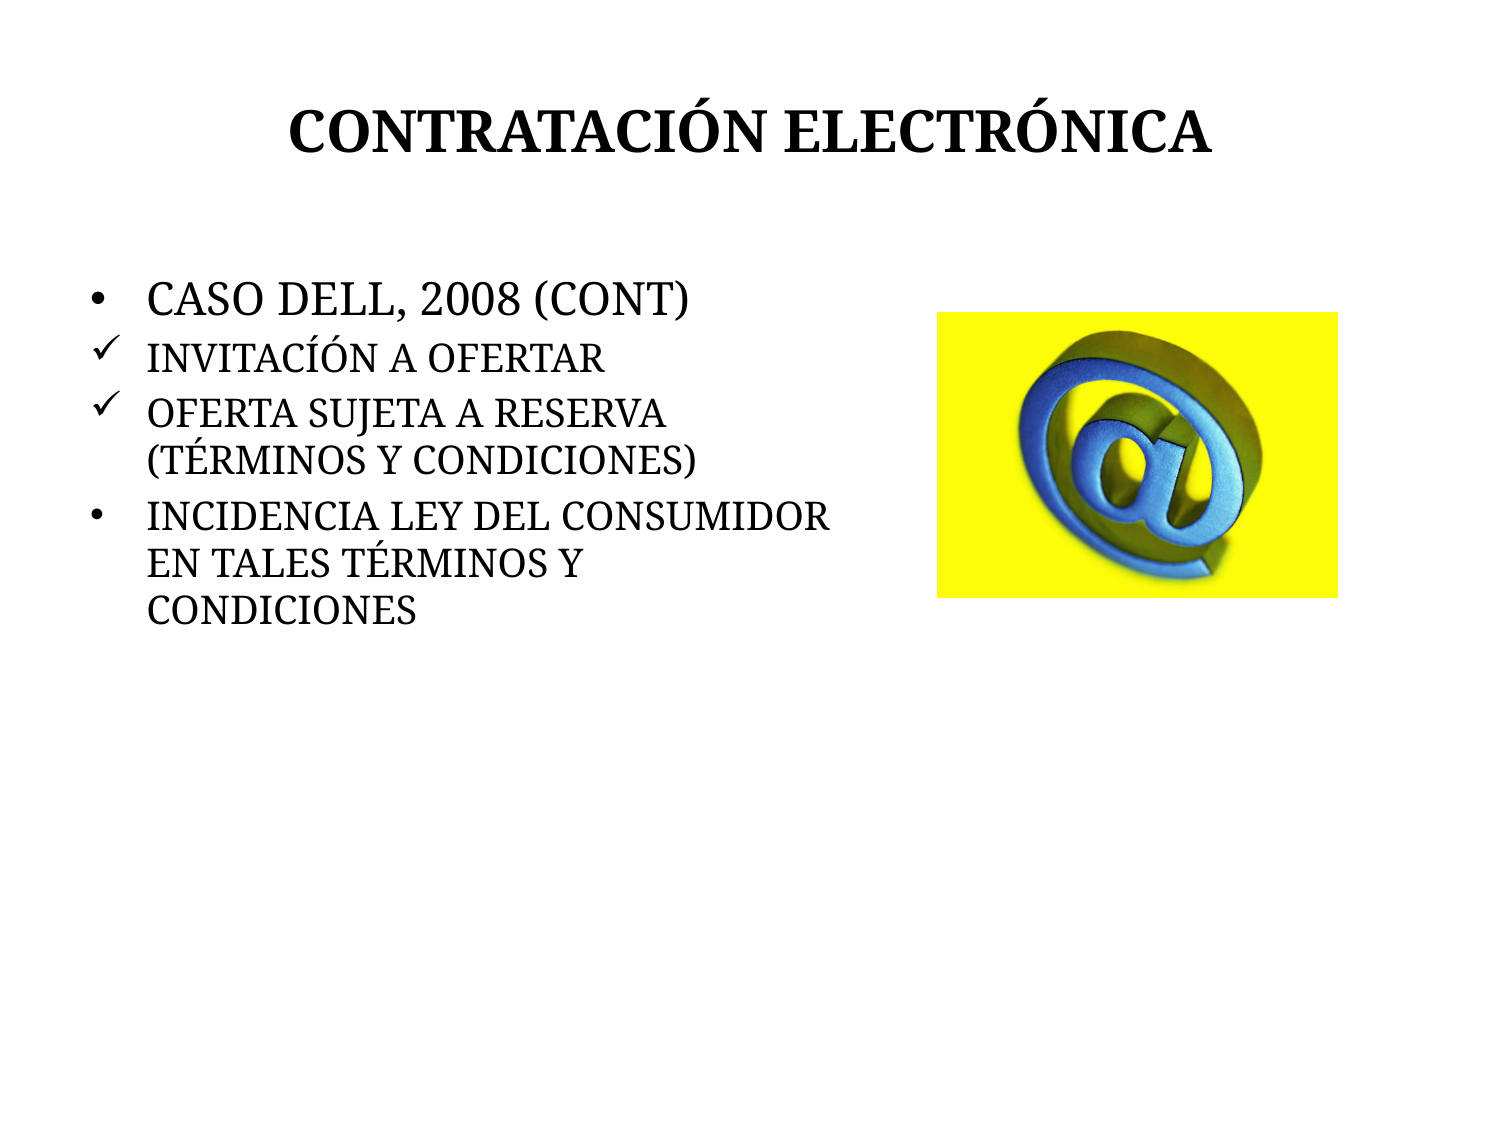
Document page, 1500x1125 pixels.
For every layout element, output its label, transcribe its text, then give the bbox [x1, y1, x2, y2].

picture [937, 312, 1338, 599]
list CASO DELL, 2008 (CONT) INVITACÍÓN A OFERTAR OFERTA SUJETA A RESERVA (TÉRMINOS Y CONDICIONES) INCIDENCIA LEY DEL CONSUMIDOR EN TALES TÉRMINOS Y CONDICIONES [75, 262, 863, 1005]
title CONTRATACIÓN ELECTRÓNICA [75, 45, 1425, 213]
